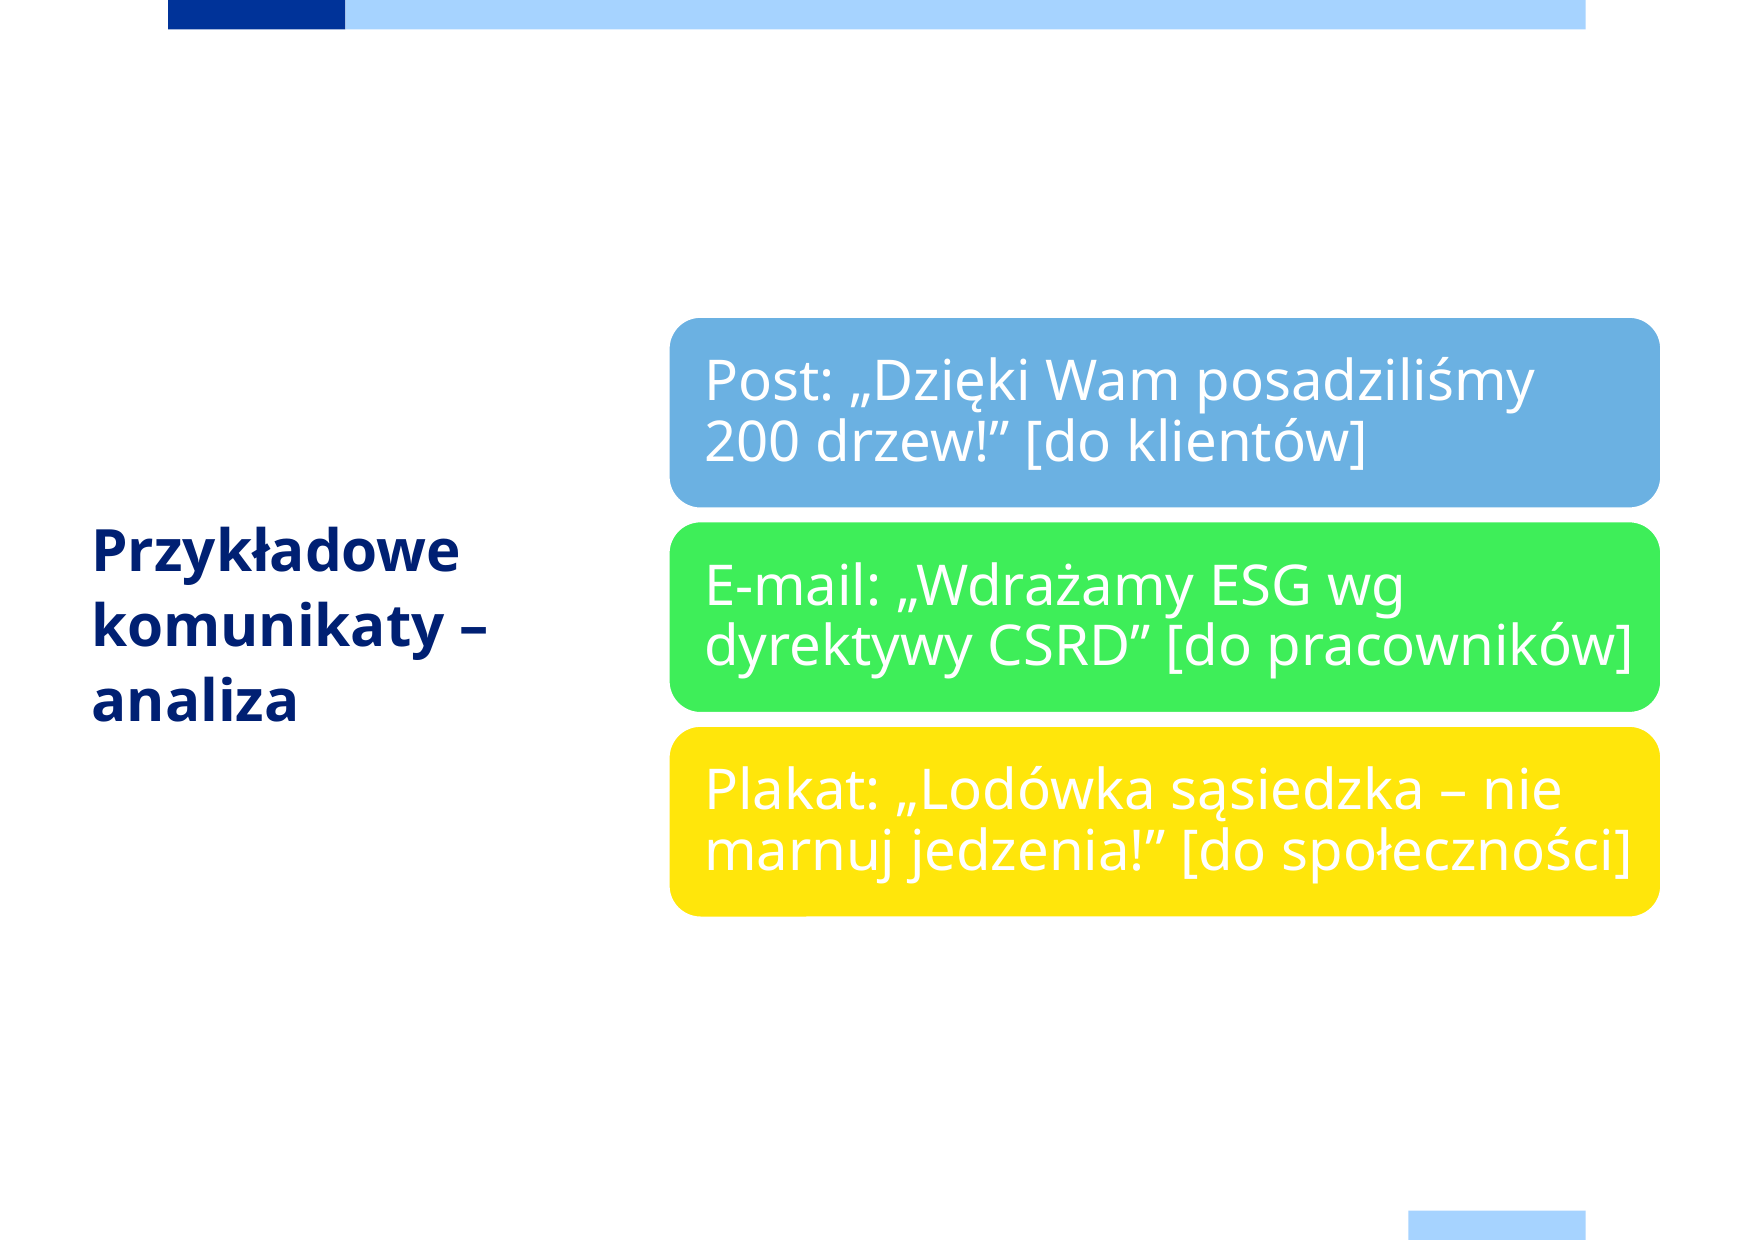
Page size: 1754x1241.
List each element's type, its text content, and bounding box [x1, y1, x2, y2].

title Przykładowe komunikaty – analiza [91, 218, 584, 1023]
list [668, 218, 1662, 1016]
